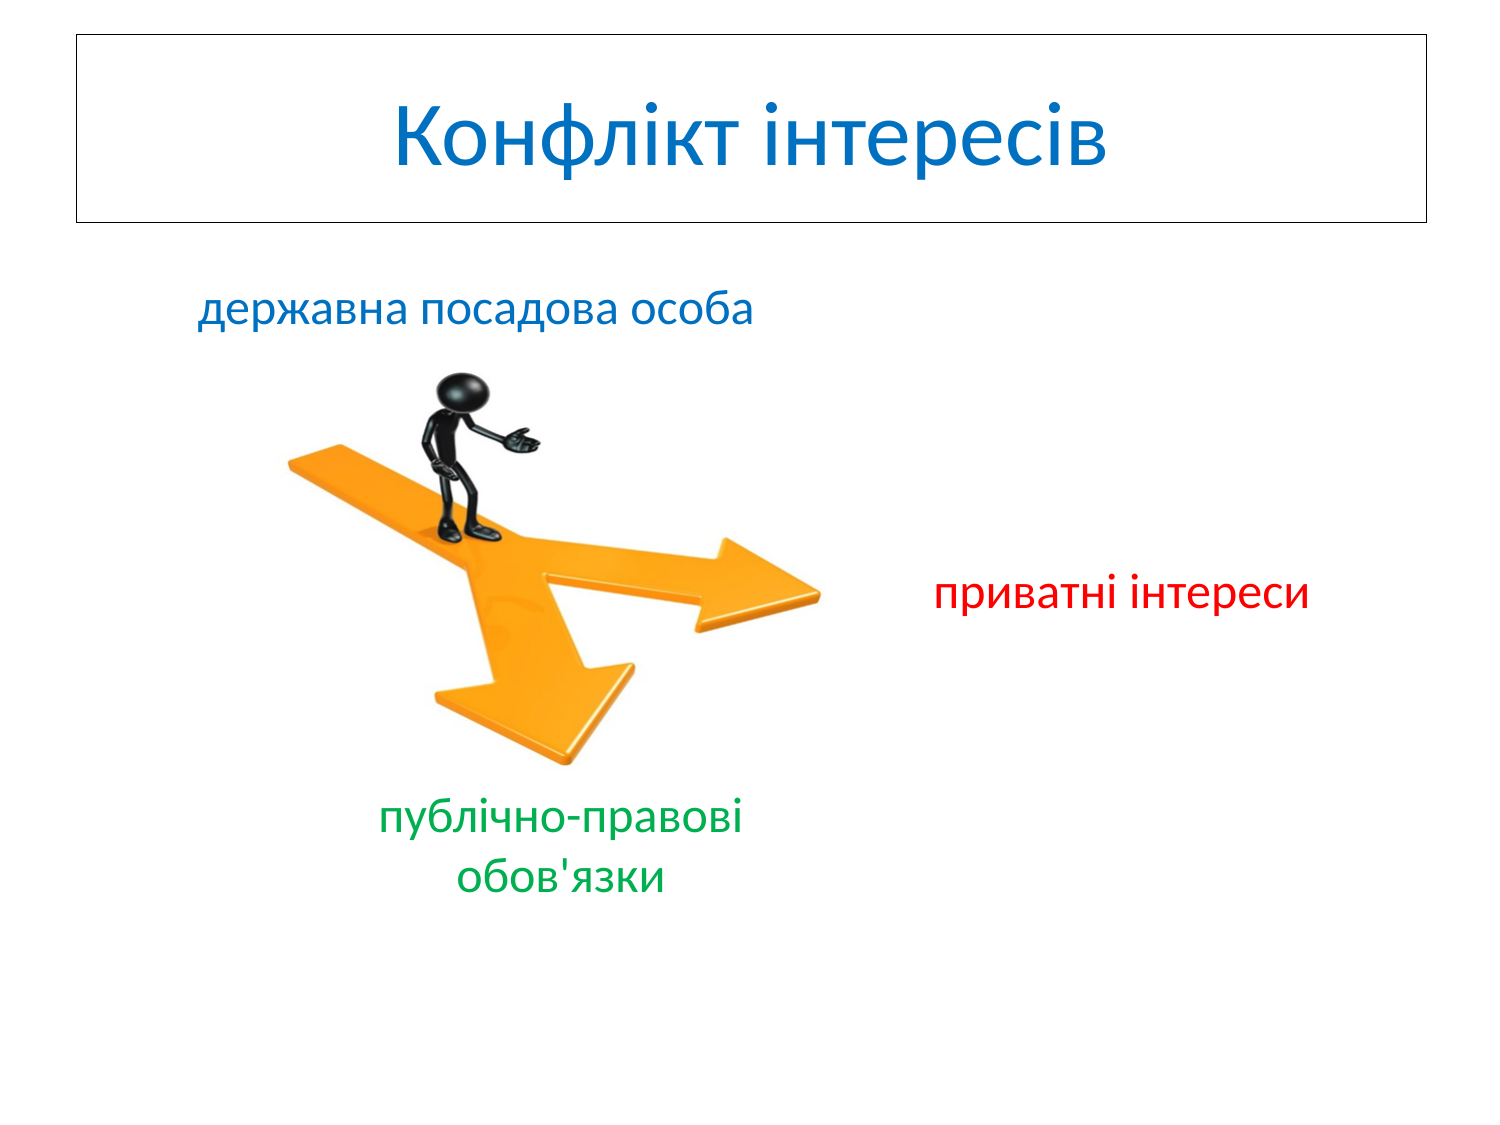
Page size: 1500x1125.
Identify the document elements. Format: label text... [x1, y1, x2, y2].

text_box державна посадова особа [182, 267, 770, 343]
title Конфлікт інтересів [76, 34, 1427, 223]
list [275, 354, 847, 776]
text_box приватні інтереси [915, 550, 1329, 626]
text_box публічно-правові обов'язки [348, 784, 774, 910]
